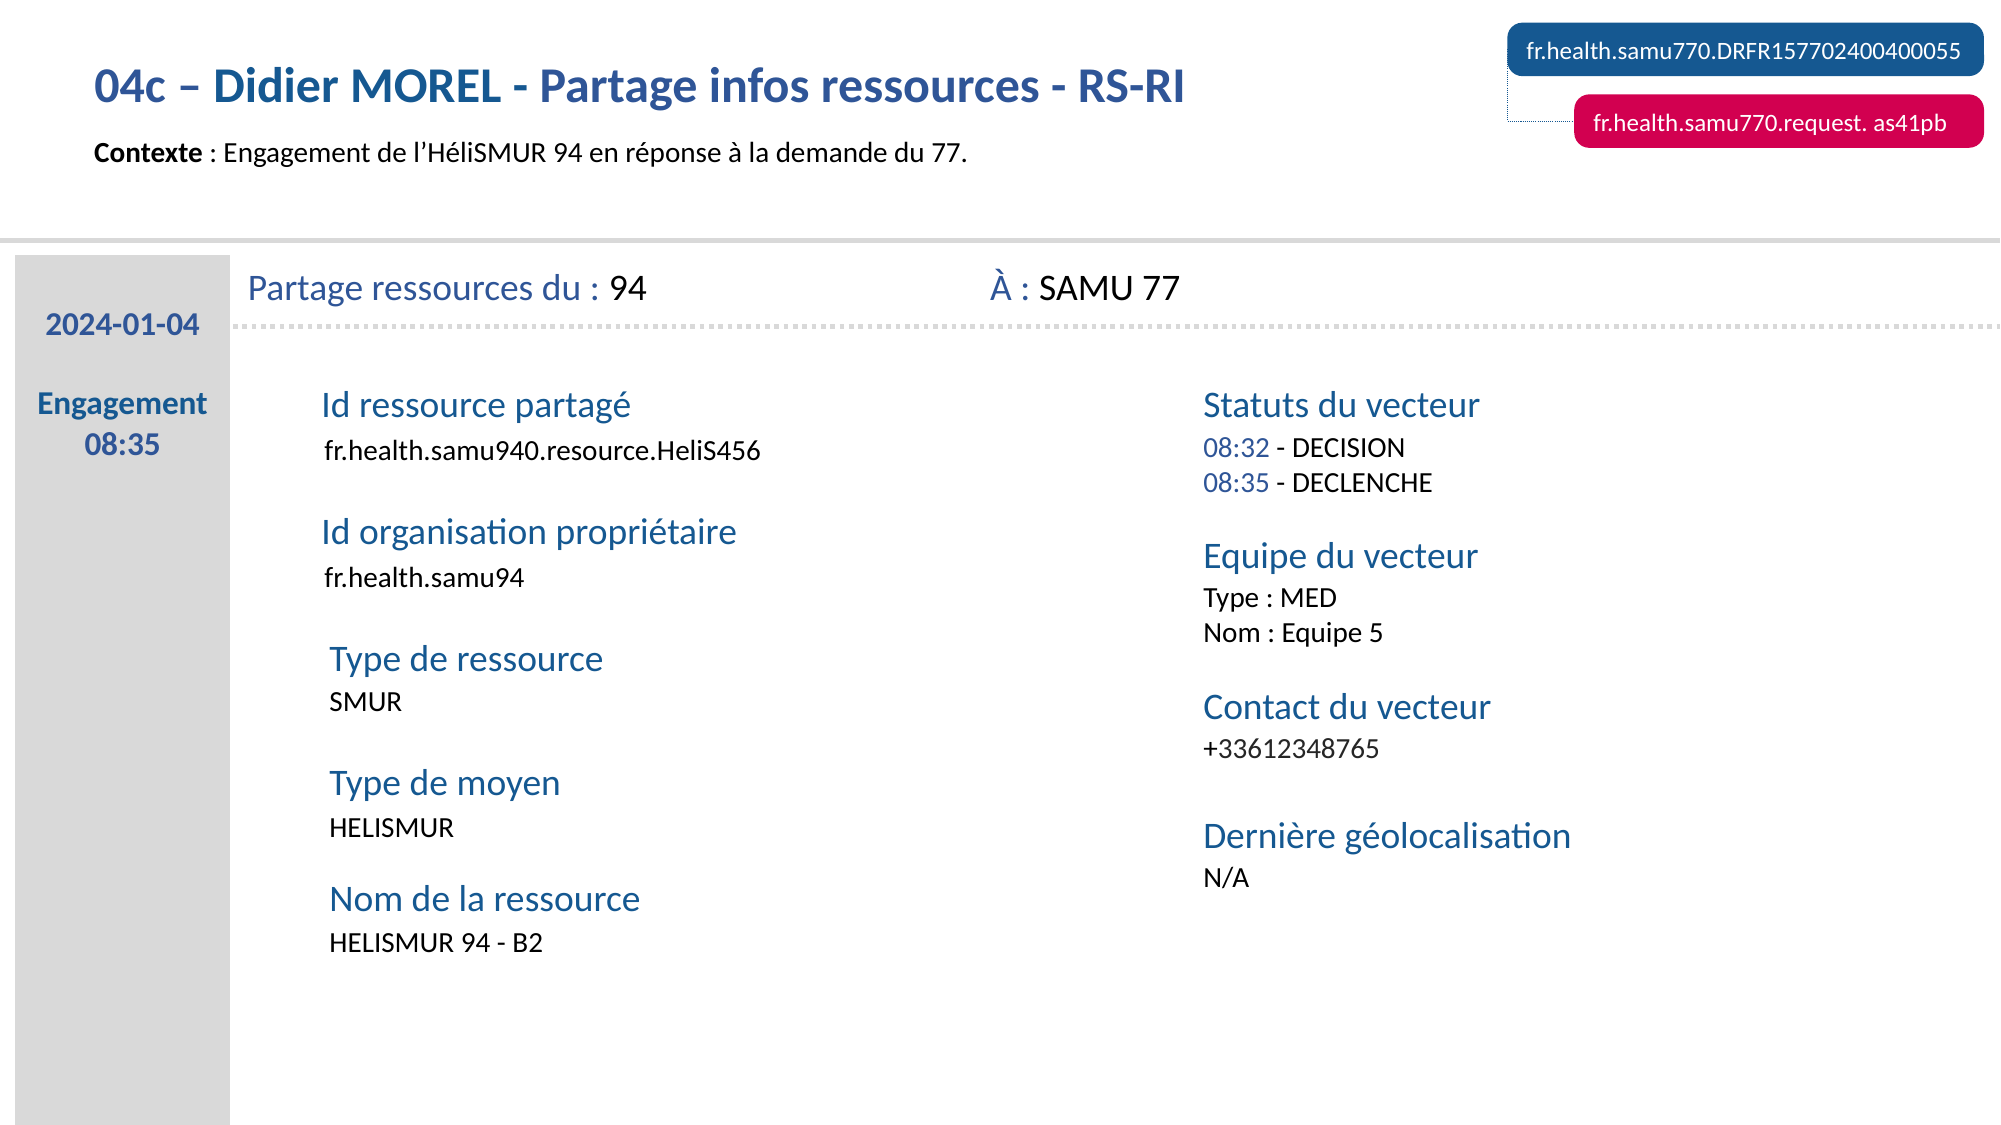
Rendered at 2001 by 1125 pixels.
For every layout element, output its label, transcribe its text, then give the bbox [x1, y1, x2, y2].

text_box Contact du vecteur [1188, 674, 1526, 722]
text_box 2024-01-04 Engagement 08:35 [15, 255, 230, 1125]
text_box 08:32 - DECISION 08:35 - DECLENCHE [1188, 420, 1861, 506]
text_box SMUR [314, 674, 993, 725]
text_box N/A [1188, 851, 1861, 901]
text_box Type de ressource [314, 626, 657, 674]
text_box HELISMUR 94 - B2 [314, 915, 833, 966]
text_box Type de moyen [314, 750, 627, 800]
text_box Type : MED Nom : Equipe 5 [1188, 571, 1861, 656]
text_box Nom de la ressource [314, 866, 687, 915]
text_box À : SAMU 77 [834, 256, 1337, 316]
text_box Dernière géolocalisation [1188, 803, 1610, 851]
text_box Statuts du vecteur [1188, 372, 1575, 420]
text_box HELISMUR [314, 800, 993, 851]
text_box Id ressource partagé [306, 372, 900, 433]
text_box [1507, 49, 1575, 122]
text_box Partage ressources du : 94 [233, 256, 735, 316]
text_box fr.health.samu940.resource.HeliS456 [309, 424, 961, 474]
text_box 04c – Didier MOREL - Partage infos ressources - RS-RI [79, 45, 1507, 121]
text_box +33612348765 [1188, 722, 1861, 772]
text_box fr.health.samu770.DRFR157702400400055 [1507, 22, 1985, 77]
text_box fr.health.samu770.request. as41pb [1574, 94, 1985, 148]
text_box Equipe du vecteur [1188, 523, 1526, 571]
text_box Contexte : Engagement de l’HéliSMUR 94 en réponse à la demande du 77. [79, 126, 1481, 176]
text_box Id organisation propriétaire [306, 499, 900, 560]
text_box fr.health.samu94 [309, 550, 961, 601]
